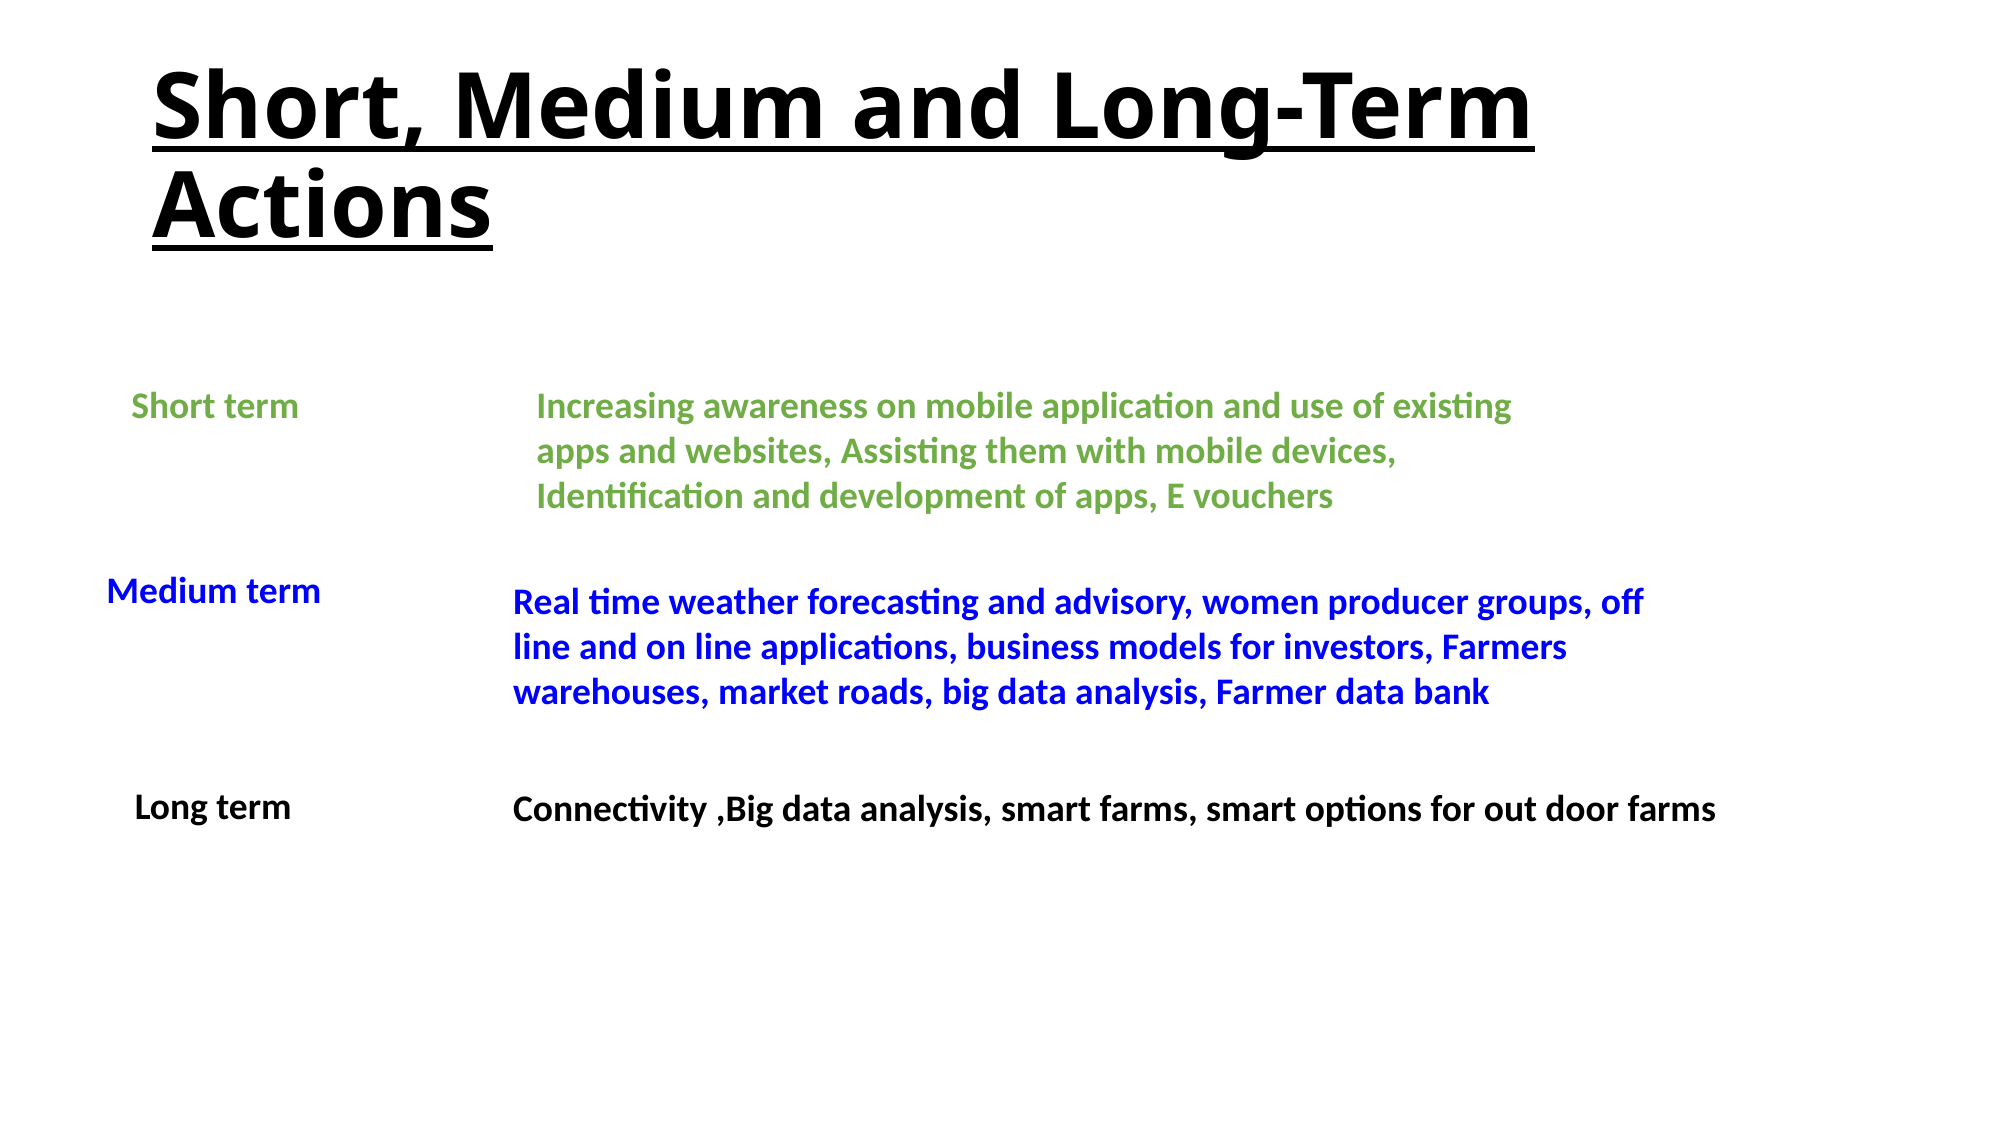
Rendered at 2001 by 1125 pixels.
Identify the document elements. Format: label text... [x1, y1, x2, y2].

title Short, Medium and Long-Term Actions [137, 49, 1863, 268]
text_box Long term [120, 774, 320, 835]
text_box Increasing awareness on mobile application and use of existing apps and websites, Assisting them with mobile devices, Identification and development of apps, E vouchers [521, 373, 1590, 523]
text_box Connectivity ,Big data analysis, smart farms, smart options for out door farms [498, 776, 1735, 837]
text_box Medium term [91, 558, 349, 618]
text_box Real time weather forecasting and advisory, women producer groups, off line and on line applications, business models for investors, Farmers warehouses, market roads, big data analysis, Farmer data bank [498, 569, 1677, 720]
text_box Short term [116, 373, 417, 433]
